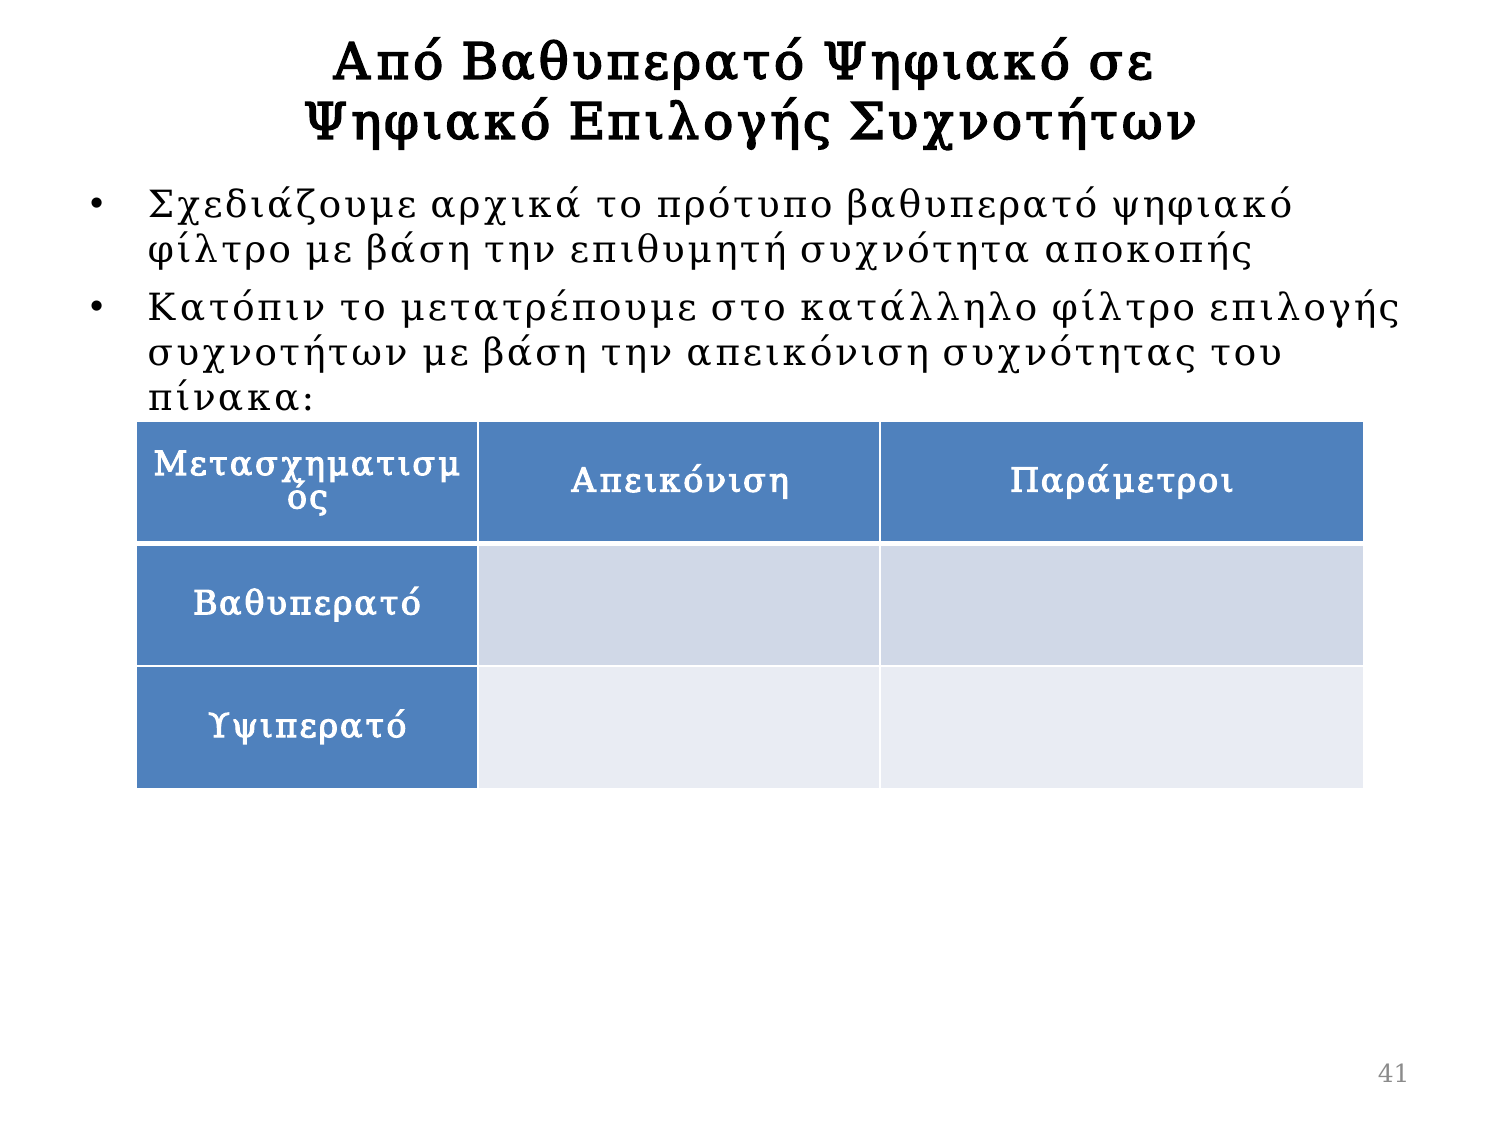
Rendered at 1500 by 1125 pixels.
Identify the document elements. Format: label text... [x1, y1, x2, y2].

title Από Βαθυπερατό Ψηφιακό σε Ψηφιακό Επιλογής Συχνοτήτων [75, 19, 1425, 159]
slide_number 41 [1222, 1042, 1425, 1103]
